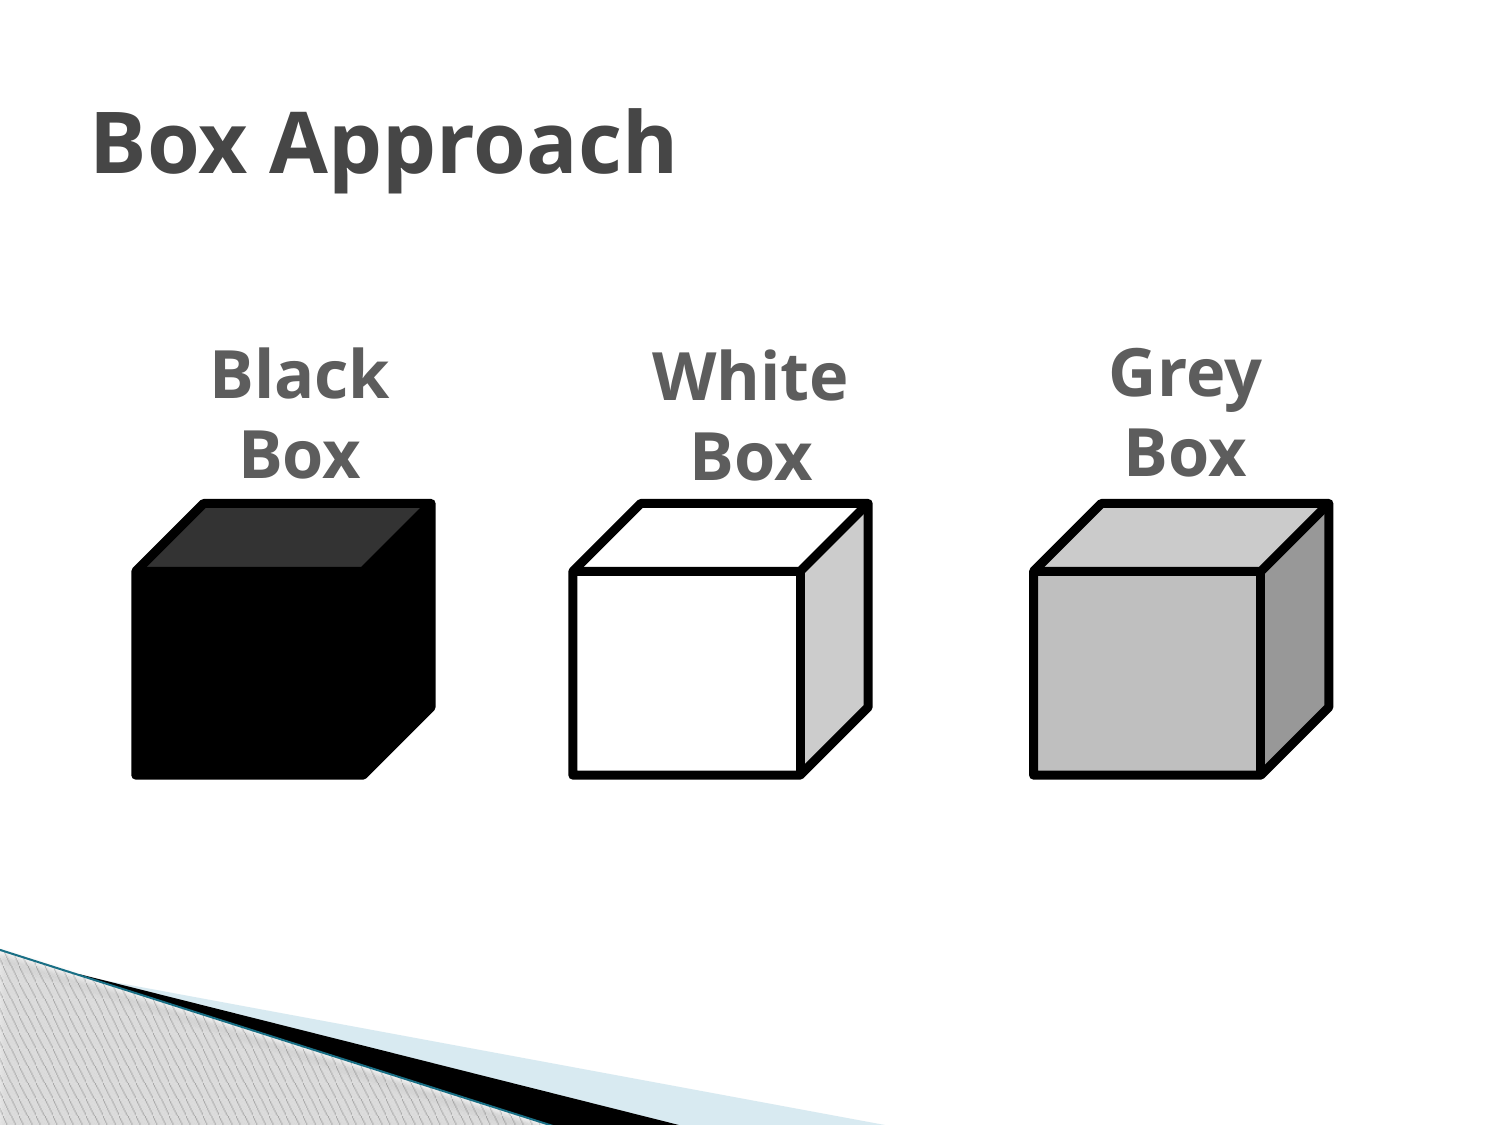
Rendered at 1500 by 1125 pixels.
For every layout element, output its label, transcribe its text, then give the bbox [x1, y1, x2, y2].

title Box Approach [75, 45, 1425, 233]
text_box [568, 502, 873, 780]
text_box [1029, 498, 1334, 780]
text_box [131, 500, 436, 780]
text_box Black Box [123, 324, 476, 500]
text_box White Box [571, 326, 930, 502]
text_box Grey Box [1032, 322, 1340, 498]
